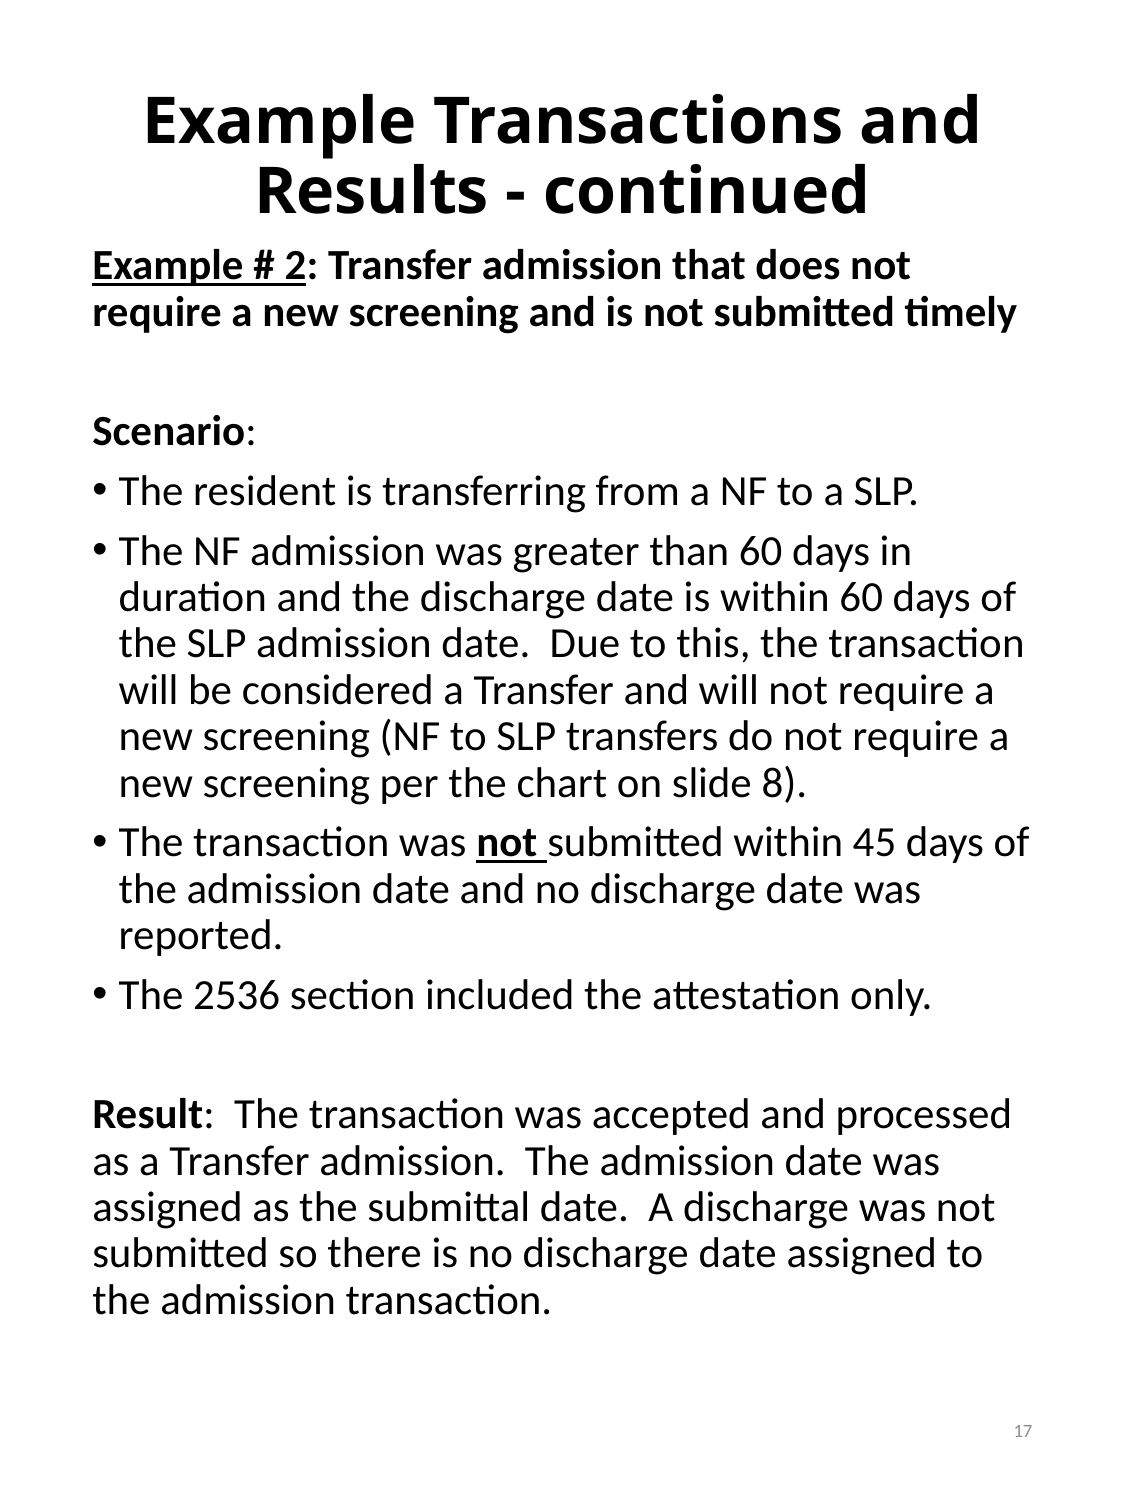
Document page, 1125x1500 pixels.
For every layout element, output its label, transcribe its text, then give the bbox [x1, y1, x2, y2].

slide_number 17 [794, 1390, 1048, 1471]
title Example Transactions and Results - continued [77, 79, 1048, 235]
list Example # 2: Transfer admission that does not require a new screening and is not submitted timely Scenario: The resident is transferring from a NF to a SLP. The NF admission was greater than 60 days in duration and the discharge date is within 60 days of the SLP admission date. Due to this, the transaction will be considered a Transfer and will not require a new screening (NF to SLP transfers do not require a new screening per the chart on slide 8). The transaction was not submitted within 45 days of the admission date and no discharge date was reported. The 2536 section included the attestation only. Result: The transaction was accepted and processed as a Transfer admission. The admission date was assigned as the submittal date. A discharge was not submitted so there is no discharge date assigned to the admission transaction. [77, 235, 1048, 1351]
